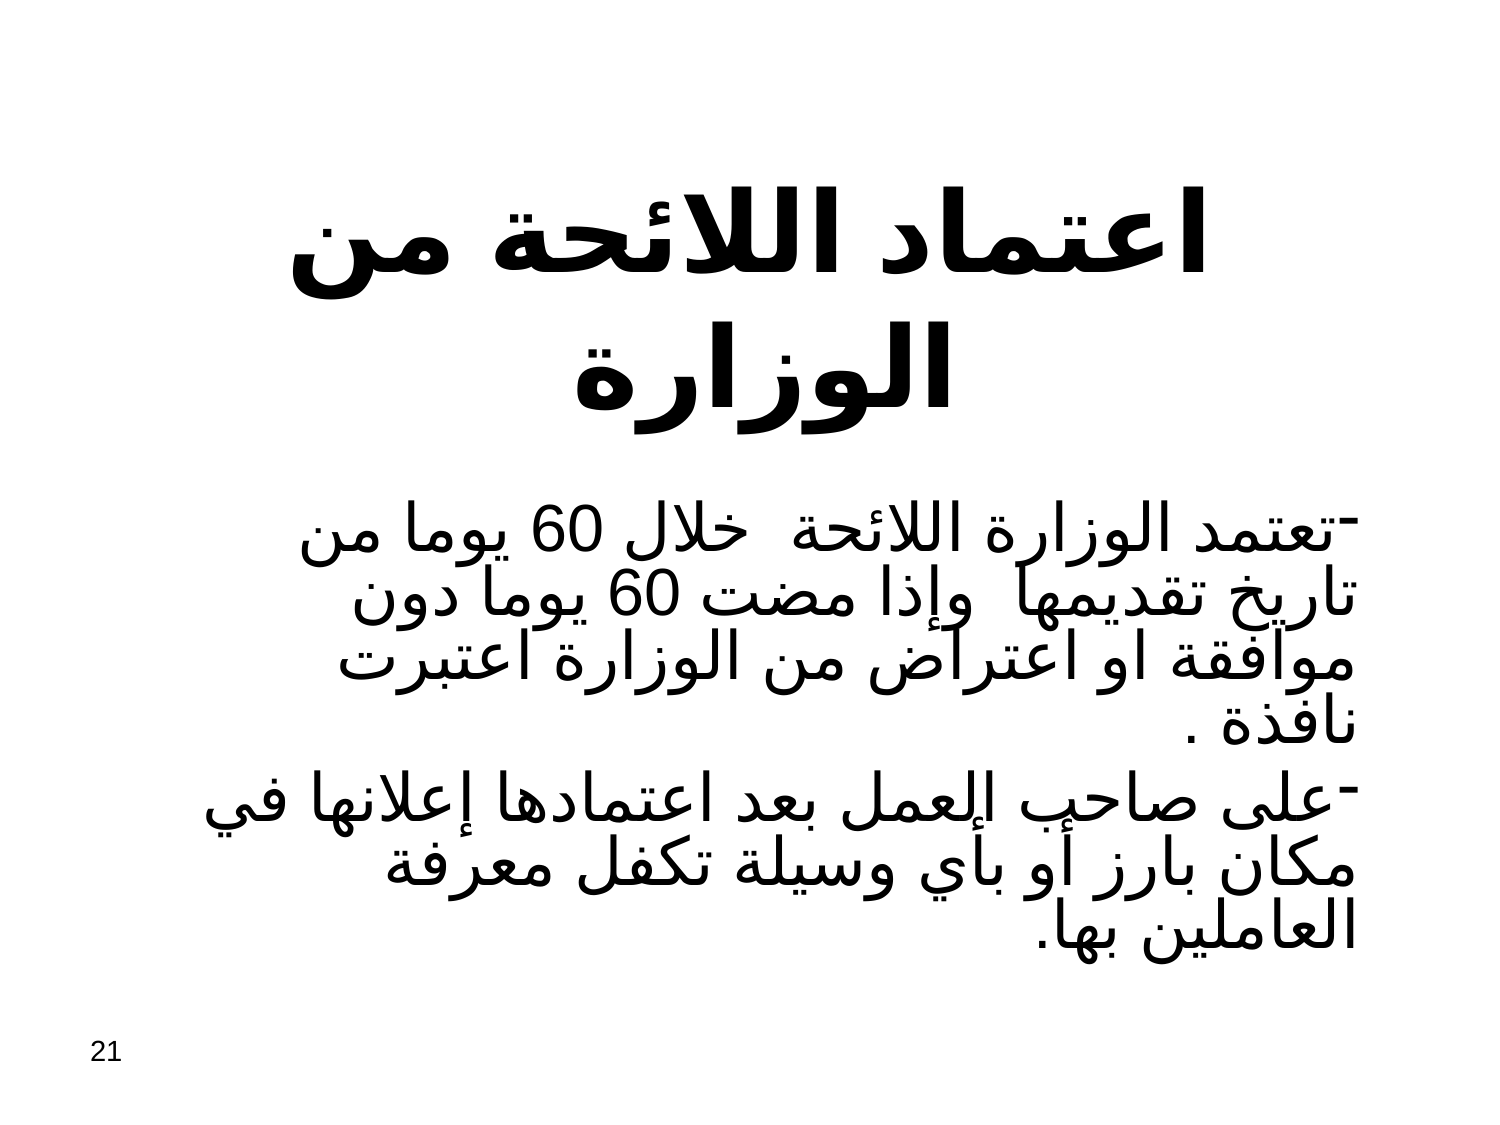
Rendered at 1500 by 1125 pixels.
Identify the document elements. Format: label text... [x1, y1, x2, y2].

title اعتماد اللائحة من الوزارة [112, 174, 1388, 417]
subtitle تعتمد الوزارة اللائحة خلال 60 يوما من تاريخ تقديمها وإذا مضت 60 يوما دون موافقة او اعتراض من الوزارة اعتبرت نافذة . على صاحب العمل بعد اعتمادها إعلانها في مكان بارز أو بأي وسيلة تكفل معرفة العاملين بها. [137, 399, 1376, 951]
slide_number 21 [74, 1024, 426, 1103]
